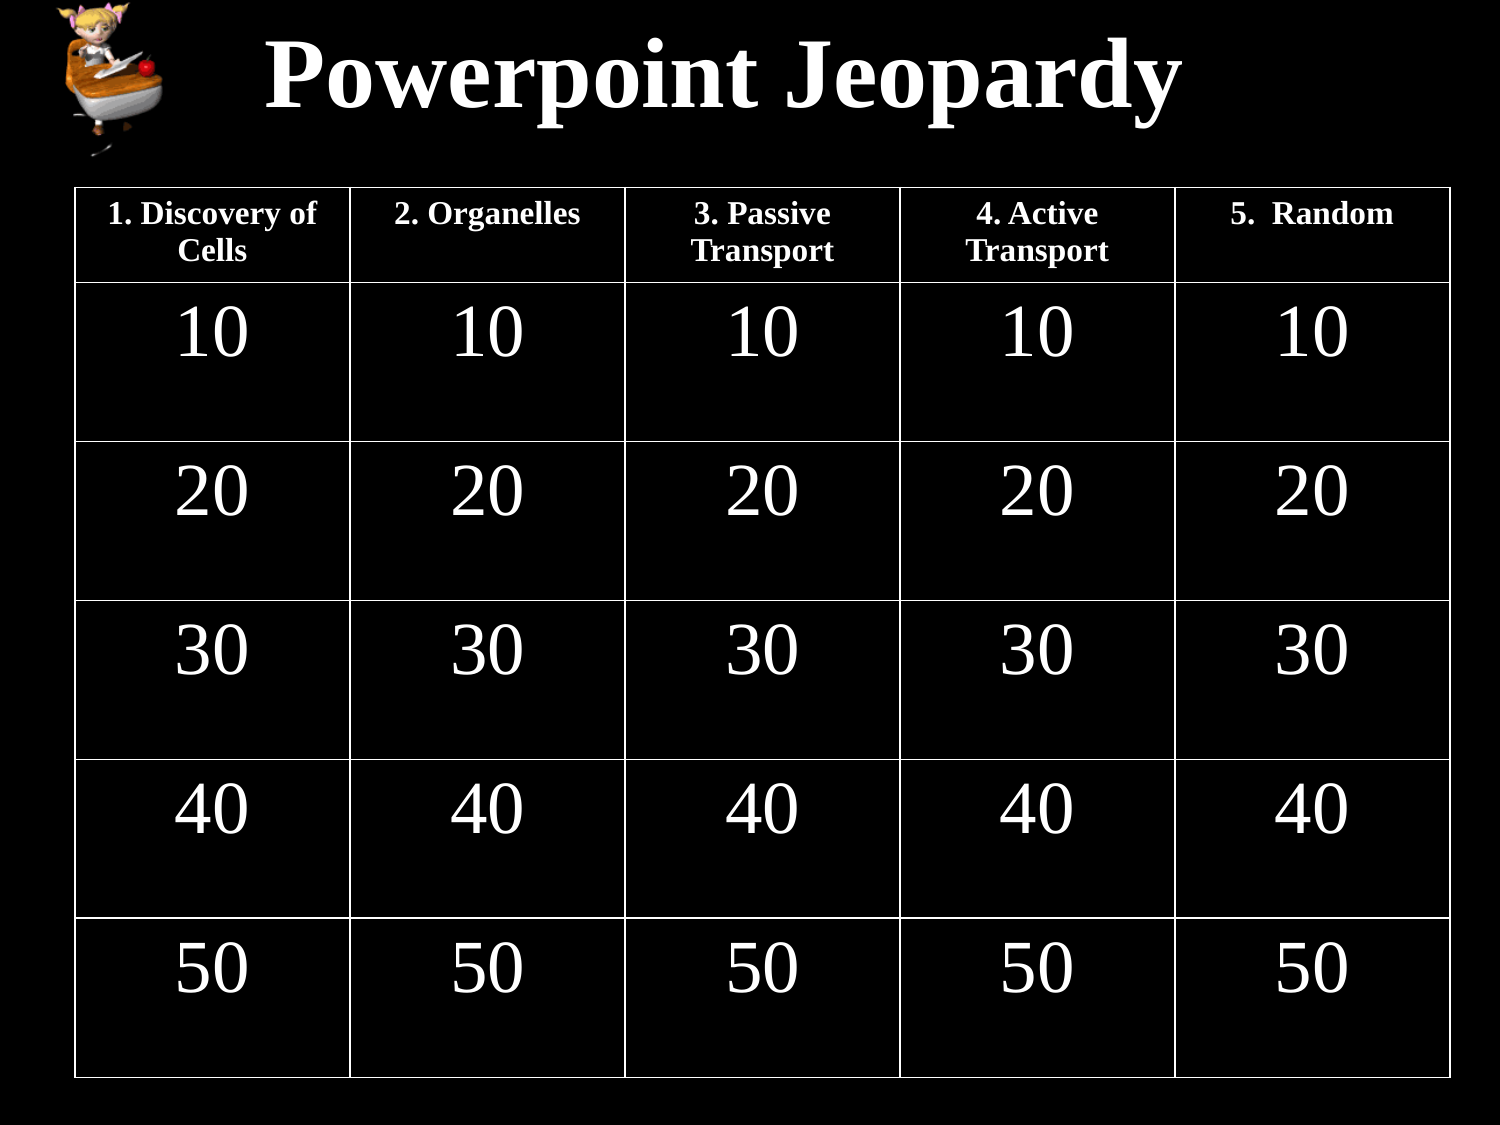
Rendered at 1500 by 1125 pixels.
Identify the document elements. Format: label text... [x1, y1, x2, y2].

table_cell 50 [626, 919, 899, 1077]
table_cell 20 [351, 442, 624, 600]
table_header 4. Active Transport [901, 188, 1174, 282]
table_cell 10 [901, 283, 1174, 441]
table_cell 50 [1176, 919, 1449, 1077]
table_cell 30 [76, 601, 349, 759]
table_cell 40 [351, 760, 624, 917]
table_header 1. Discovery of Cells [76, 188, 349, 282]
table_cell 50 [351, 919, 624, 1077]
table_header 2. Organelles [351, 188, 624, 282]
table_cell 10 [76, 283, 349, 441]
table_cell 50 [901, 919, 1174, 1077]
table_header 3. Passive Transport [626, 188, 899, 282]
table_cell 30 [626, 601, 899, 759]
table_cell 10 [1176, 283, 1449, 441]
table_cell 40 [1176, 760, 1449, 917]
table_cell 20 [626, 442, 899, 600]
table_cell 40 [76, 760, 349, 917]
table_header 5. Random [1176, 188, 1449, 282]
table_cell 40 [626, 760, 899, 917]
table_cell 10 [351, 283, 624, 441]
picture [49, 0, 207, 188]
table_cell 30 [1176, 601, 1449, 759]
table_cell 30 [901, 601, 1174, 759]
table_cell 10 [626, 283, 899, 441]
table_cell 20 [901, 442, 1174, 600]
table_cell 50 [76, 919, 349, 1077]
table_cell 30 [351, 601, 624, 759]
text_box Powerpoint Jeopardy [249, 0, 1225, 135]
table_cell 20 [1176, 442, 1449, 600]
table_cell 40 [901, 760, 1174, 917]
table_cell 20 [76, 442, 349, 600]
